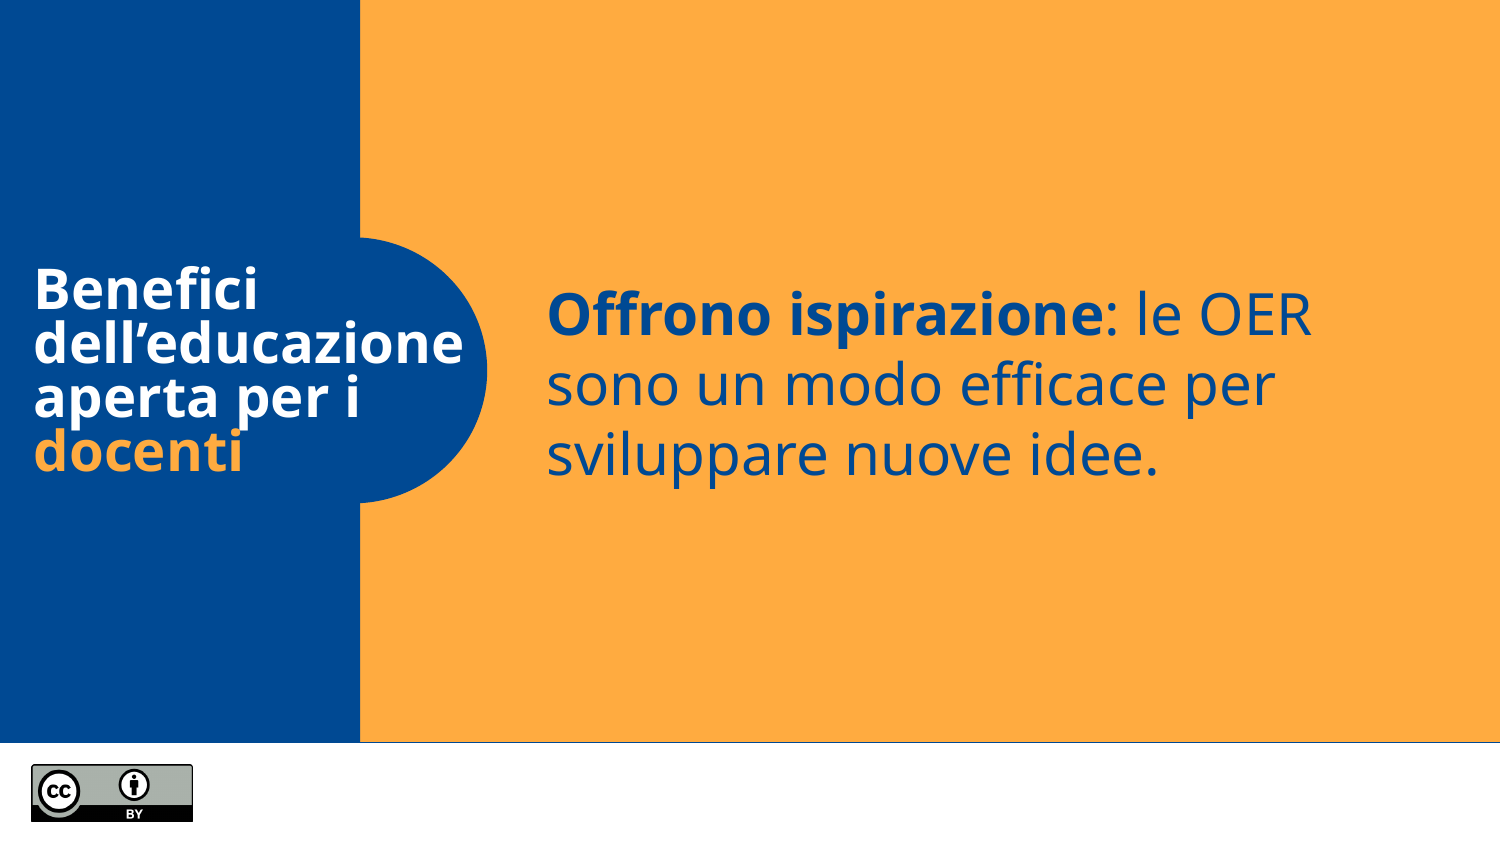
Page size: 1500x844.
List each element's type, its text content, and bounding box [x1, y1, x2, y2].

text_box Benefici dell’educazione aperta per i docenti [18, 250, 525, 497]
text_box Offrono ispirazione: le OER sono un modo efficace per sviluppare nuove idee. [531, 262, 1427, 633]
text_box [295, 237, 410, 250]
text_box [0, 750, 1500, 844]
text_box [0, 0, 361, 742]
picture [31, 764, 193, 822]
text_box [311, 497, 394, 504]
